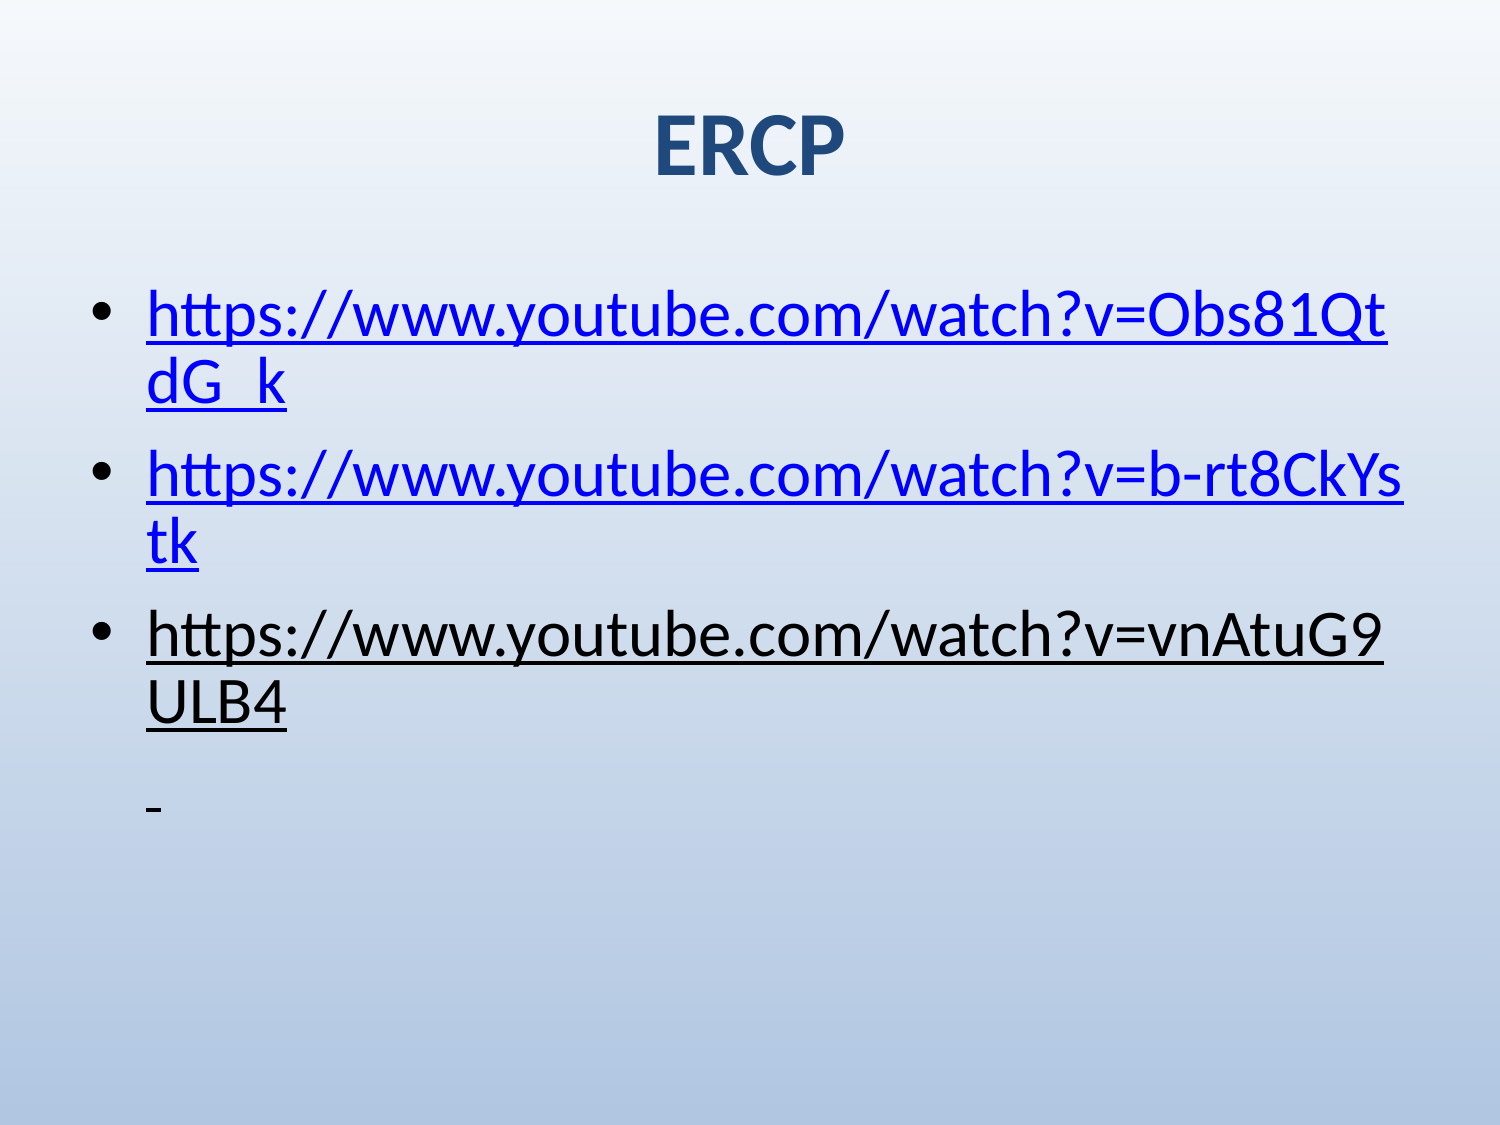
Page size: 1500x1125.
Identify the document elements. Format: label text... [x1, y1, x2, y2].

title ERCP [75, 45, 1425, 233]
list https://www.youtube.com/watch?v=Obs81QtdG_k https://www.youtube.com/watch?v=b-rt8CkYstk https://www.youtube.com/watch?v=vnAtuG9ULB4 [75, 262, 1425, 1005]
